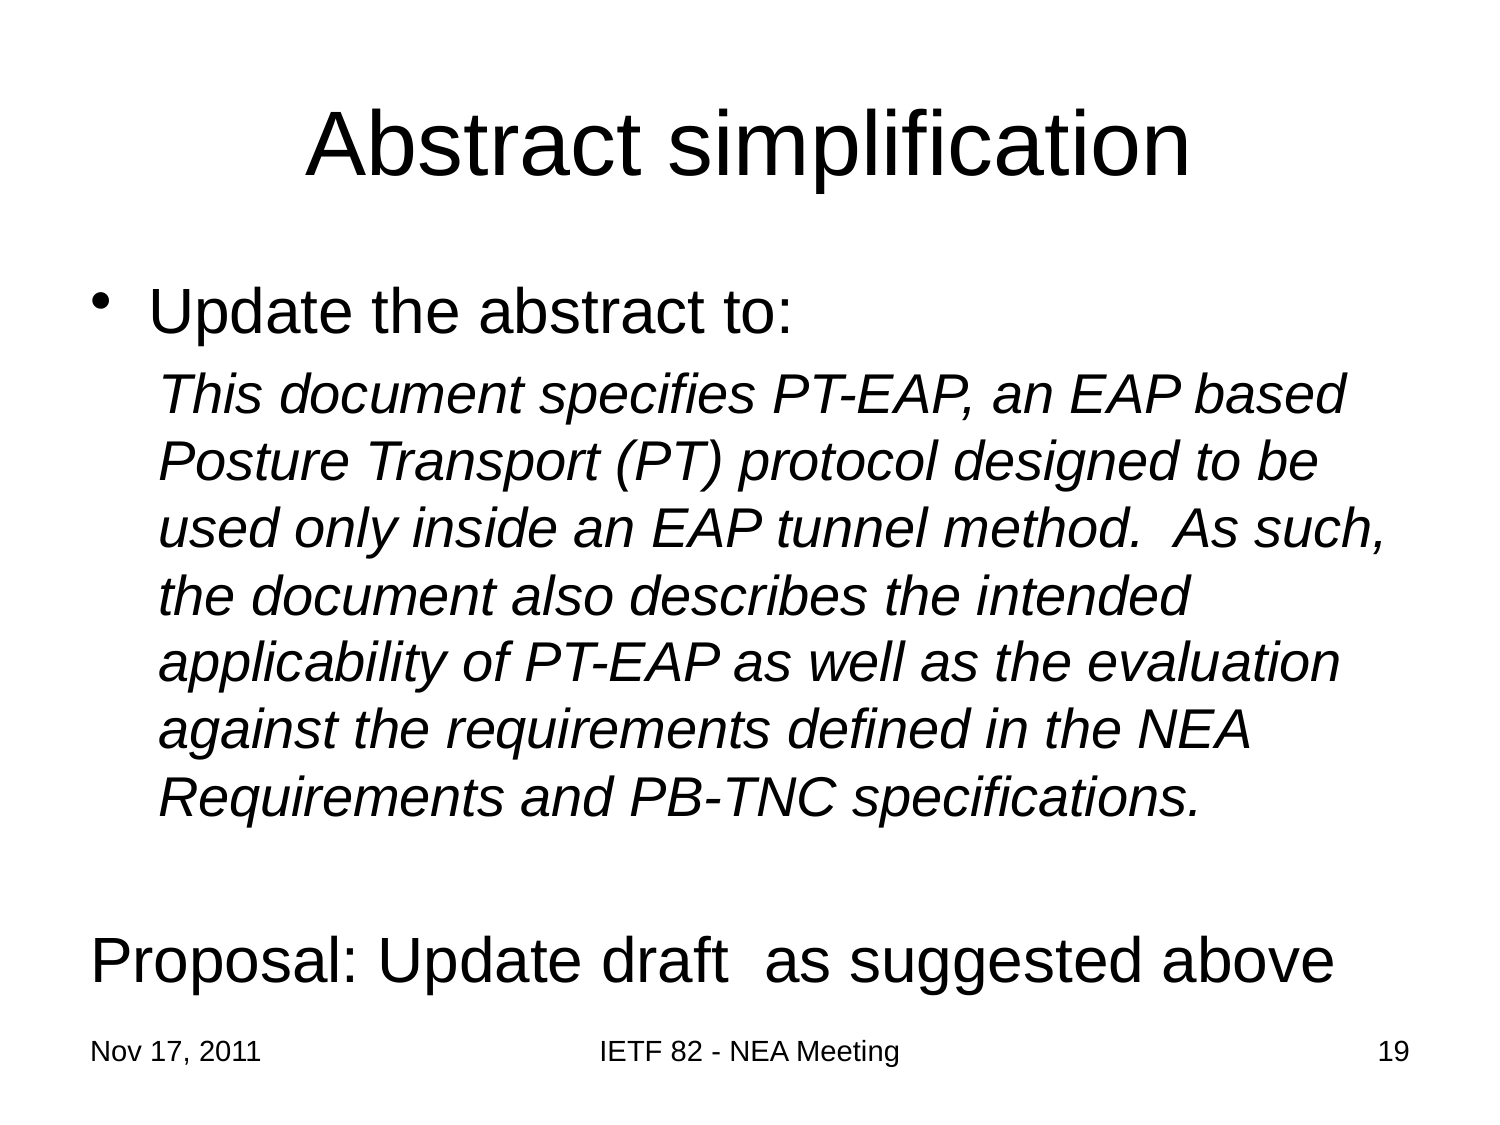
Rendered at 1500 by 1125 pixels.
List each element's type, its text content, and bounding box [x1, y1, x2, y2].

slide_number 19 [1074, 1024, 1426, 1103]
list Update the abstract to: This document specifies PT-EAP, an EAP based Posture Transport (PT) protocol designed to be used only inside an EAP tunnel method. As such, the document also describes the intended applicability of PT-EAP as well as the evaluation against the requirements defined in the NEA Requirements and PB-TNC specifications. Proposal: Update draft as suggested above [74, 262, 1426, 1006]
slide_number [74, 1024, 426, 1103]
footer IETF 82 - NEA Meeting [512, 1024, 988, 1103]
title Abstract simplification [74, 44, 1426, 233]
